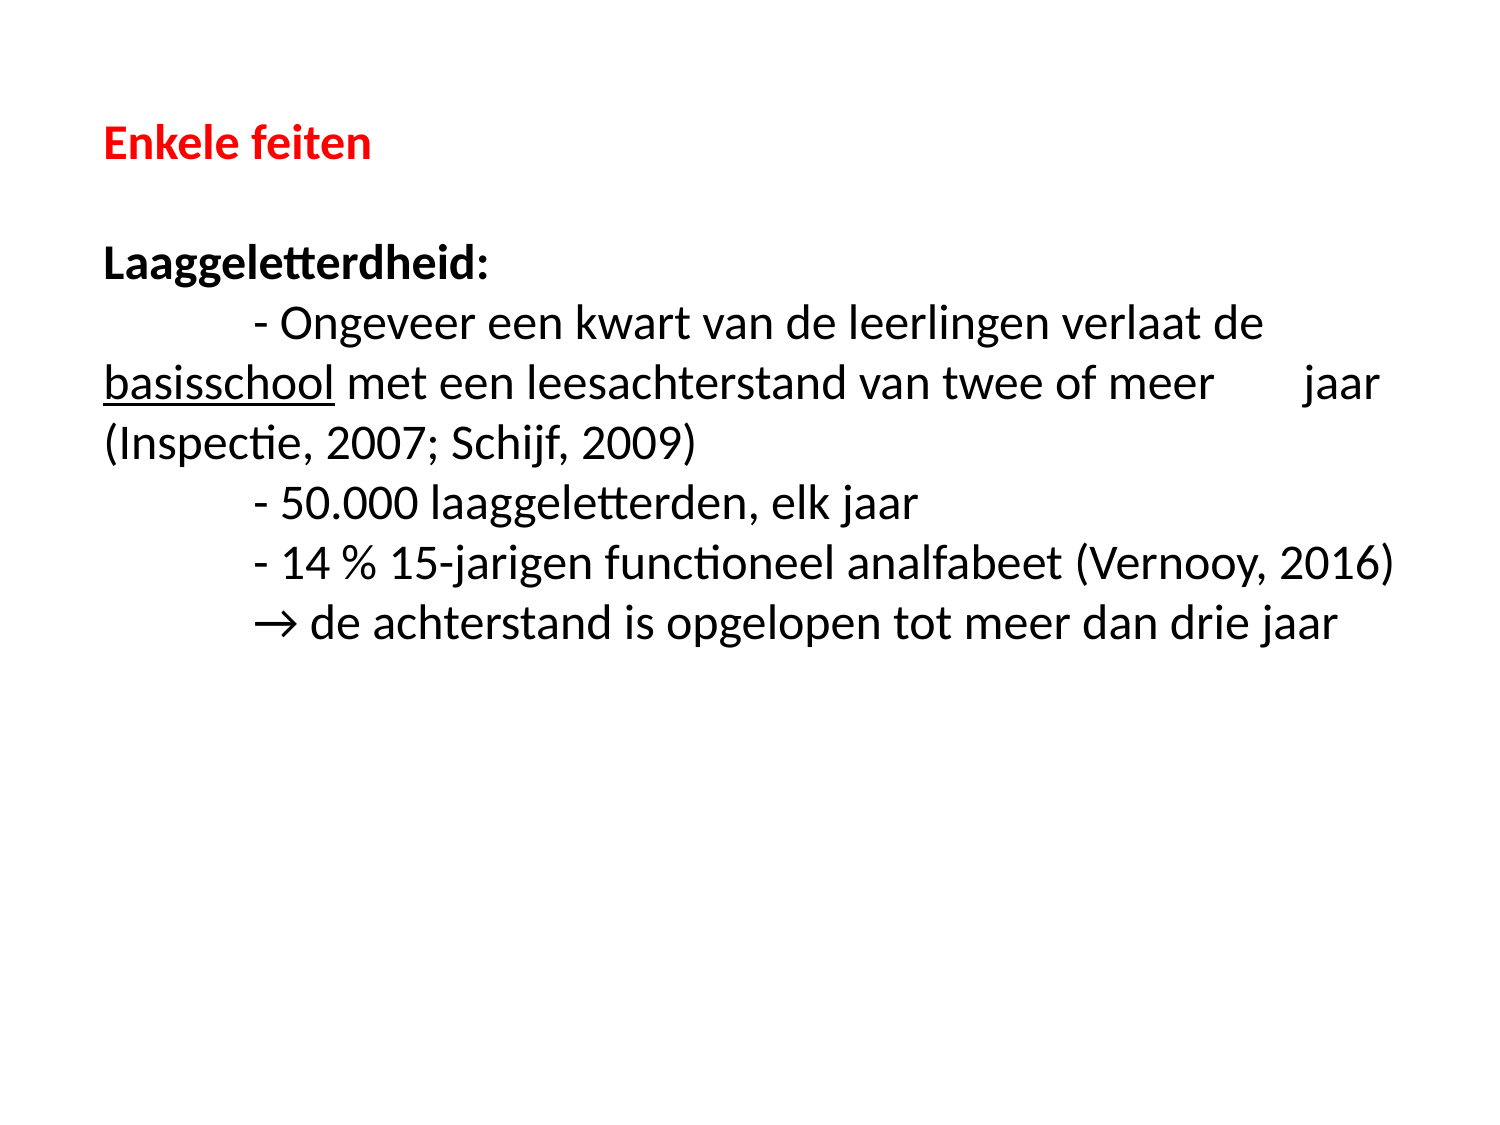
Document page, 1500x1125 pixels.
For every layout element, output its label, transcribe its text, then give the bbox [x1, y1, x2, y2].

text_box Enkele feiten Laaggeletterdheid: - Ongeveer een kwart van de leerlingen verlaat de basisschool met een leesachterstand van twee of meer jaar (Inspectie, 2007; Schijf, 2009) - 50.000 laaggeletterden, elk jaar - 14 % 15-jarigen functioneel analfabeet (Vernooy, 2016) → de achterstand is opgelopen tot meer dan drie jaar [88, 101, 1459, 762]
